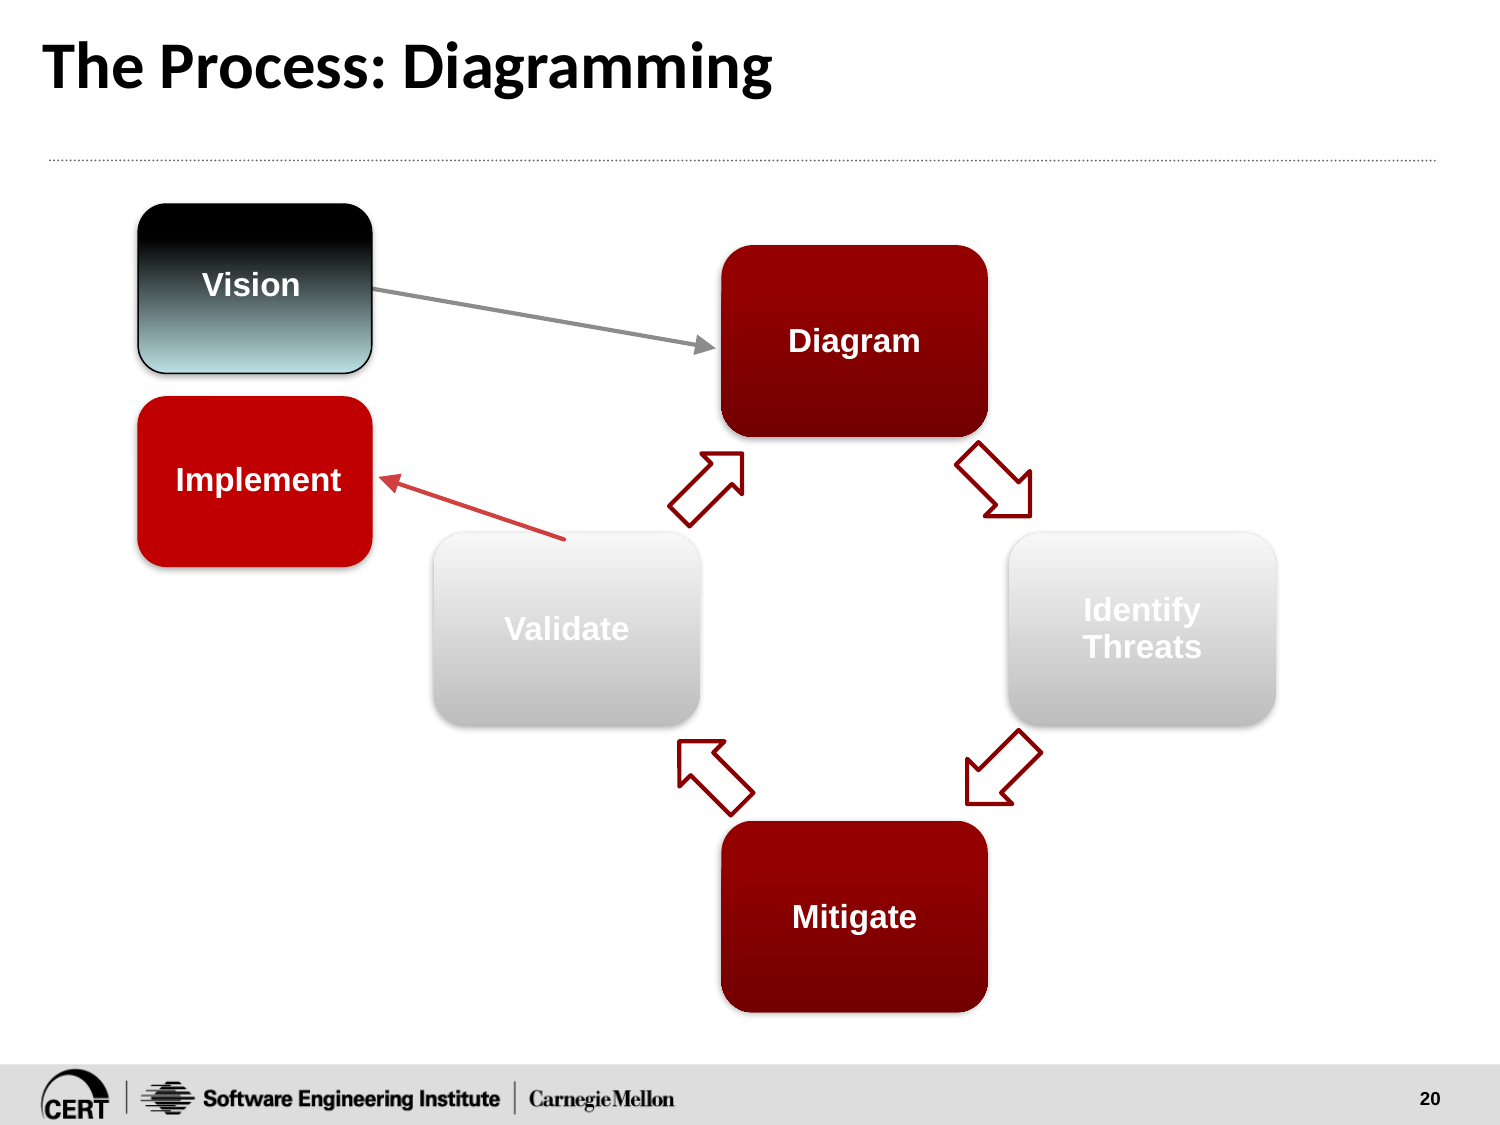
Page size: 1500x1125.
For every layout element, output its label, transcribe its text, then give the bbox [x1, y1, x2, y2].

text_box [377, 288, 717, 349]
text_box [321, 244, 1388, 1013]
title The Process: Diagramming [42, 37, 1434, 155]
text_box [137, 396, 372, 567]
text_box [378, 476, 565, 540]
picture [24, 1065, 688, 1125]
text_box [137, 203, 372, 374]
